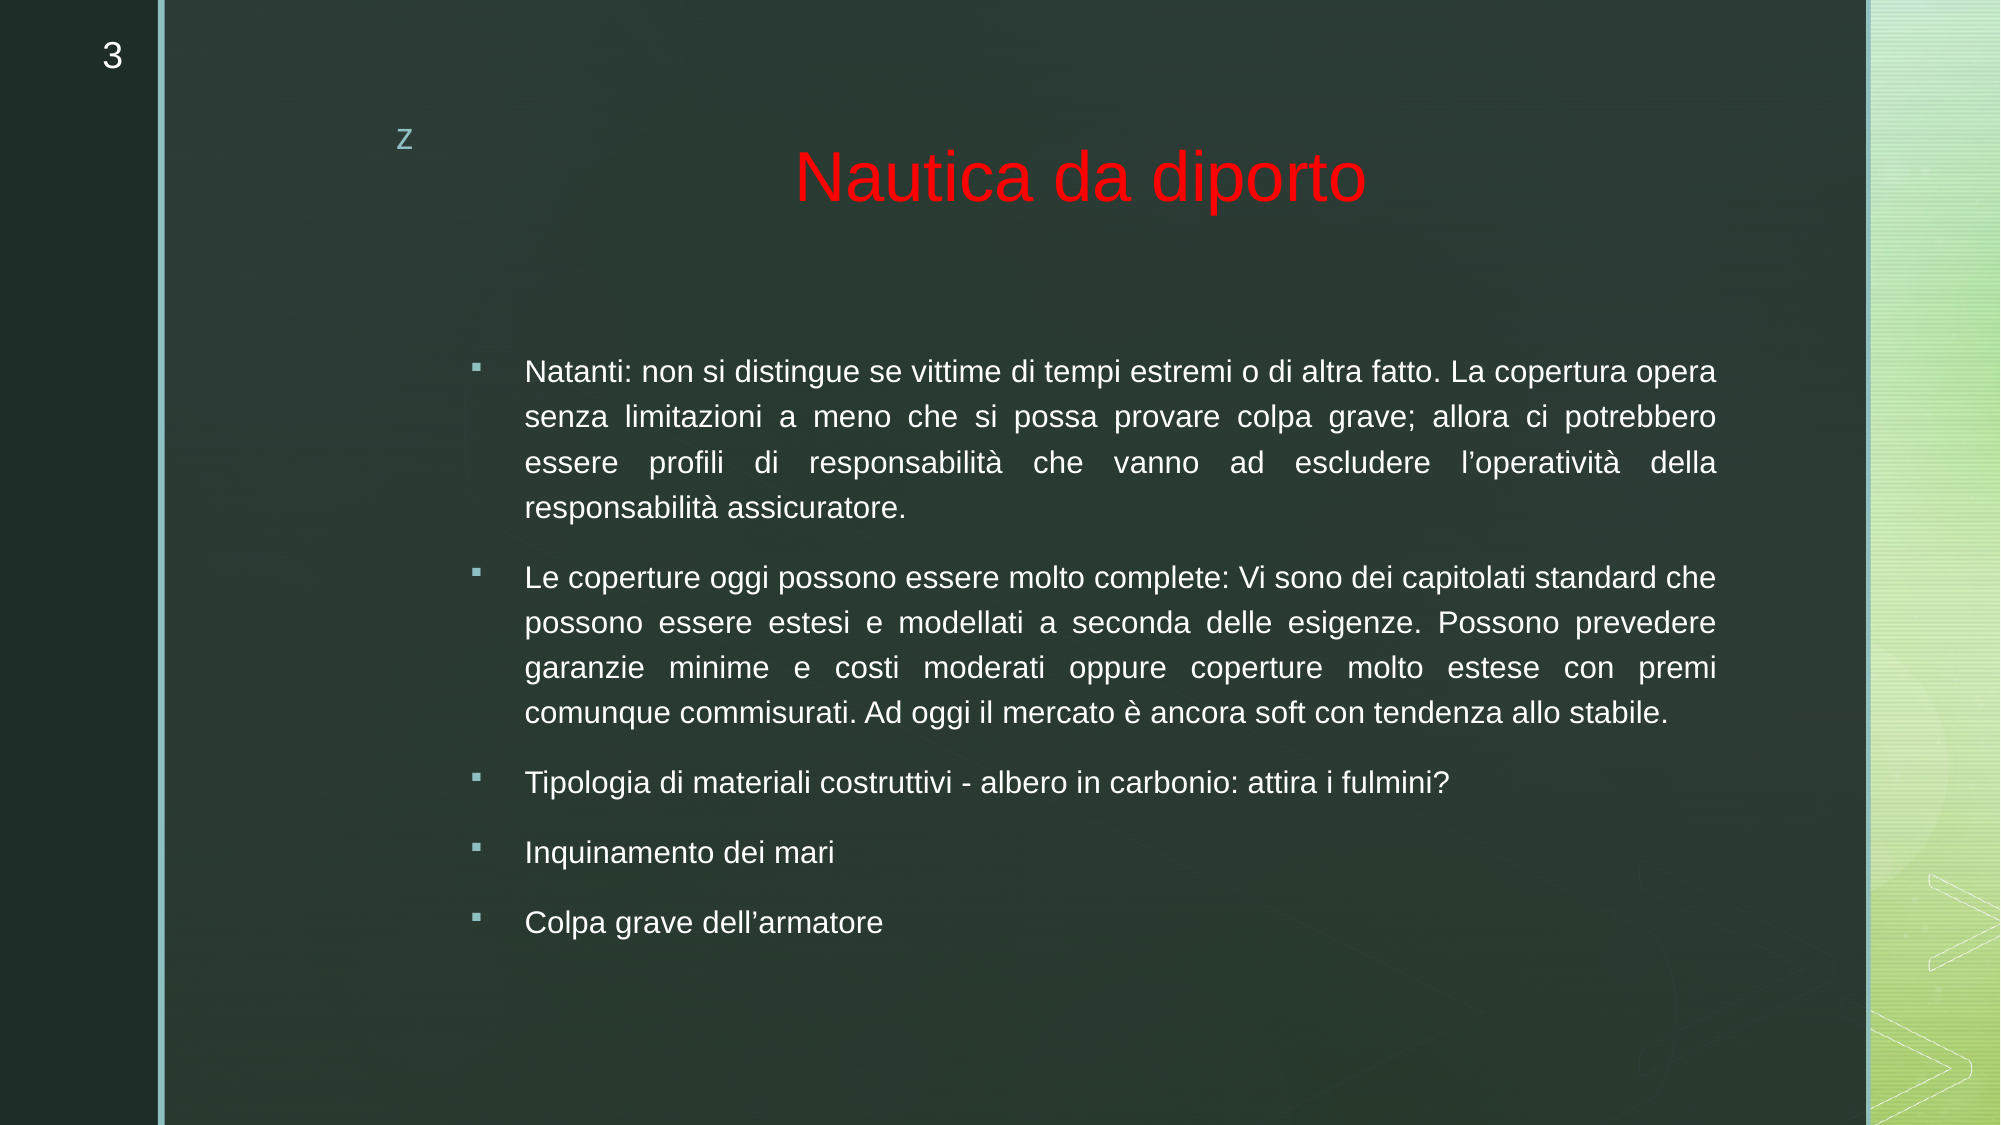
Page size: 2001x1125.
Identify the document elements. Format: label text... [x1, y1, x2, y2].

title Nautica da diporto [428, 132, 1734, 310]
slide_number 3 [25, 26, 131, 80]
list Natanti: non si distingue se vittime di tempi estremi o di altra fatto. La copertura opera senza limitazioni a meno che si possa provare colpa grave; allora ci potrebbero essere profili di responsabilità che vanno ad escludere l’operatività della responsabilità assicuratore. Le coperture oggi possono essere molto complete: Vi sono dei capitolati standard che possono essere estesi e modellati a seconda delle esigenze. Possono prevedere garanzie minime e costi moderati oppure coperture molto estese con premi comunque commisurati. Ad oggi il mercato è ancora soft con tendenza allo stabile. Tipologia di materiali costruttivi - albero in carbonio: attira i fulmini? Inquinamento dei mari Colpa grave dell’armatore [454, 336, 1734, 993]
picture [1871, 0, 2001, 1125]
